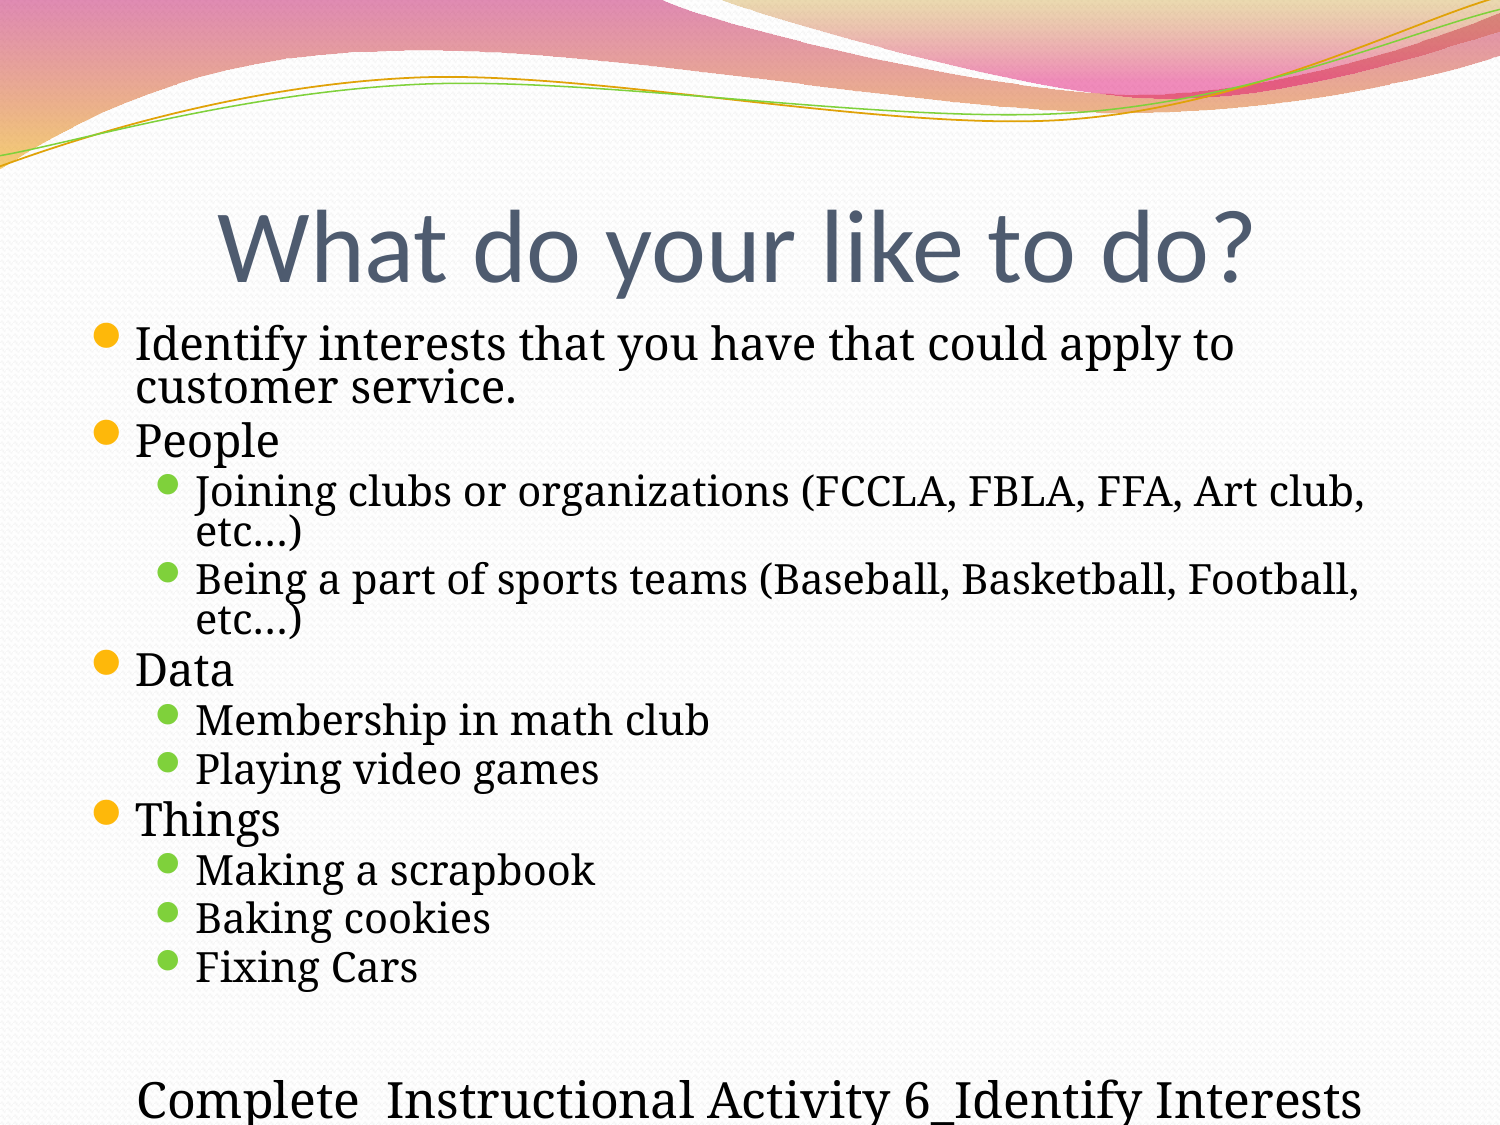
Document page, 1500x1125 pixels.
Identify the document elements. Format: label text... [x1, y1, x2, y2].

list Identify interests that you have that could apply to customer service. People Joining clubs or organizations (FCCLA, FBLA, FFA, Art club, etc…) Being a part of sports teams (Baseball, Basketball, Football, etc…) Data Membership in math club Playing video games Things Making a scrapbook Baking cookies Fixing Cars Complete Instructional Activity 6_Identify Interests [74, 317, 1426, 1038]
title What do your like to do? [74, 87, 1426, 304]
